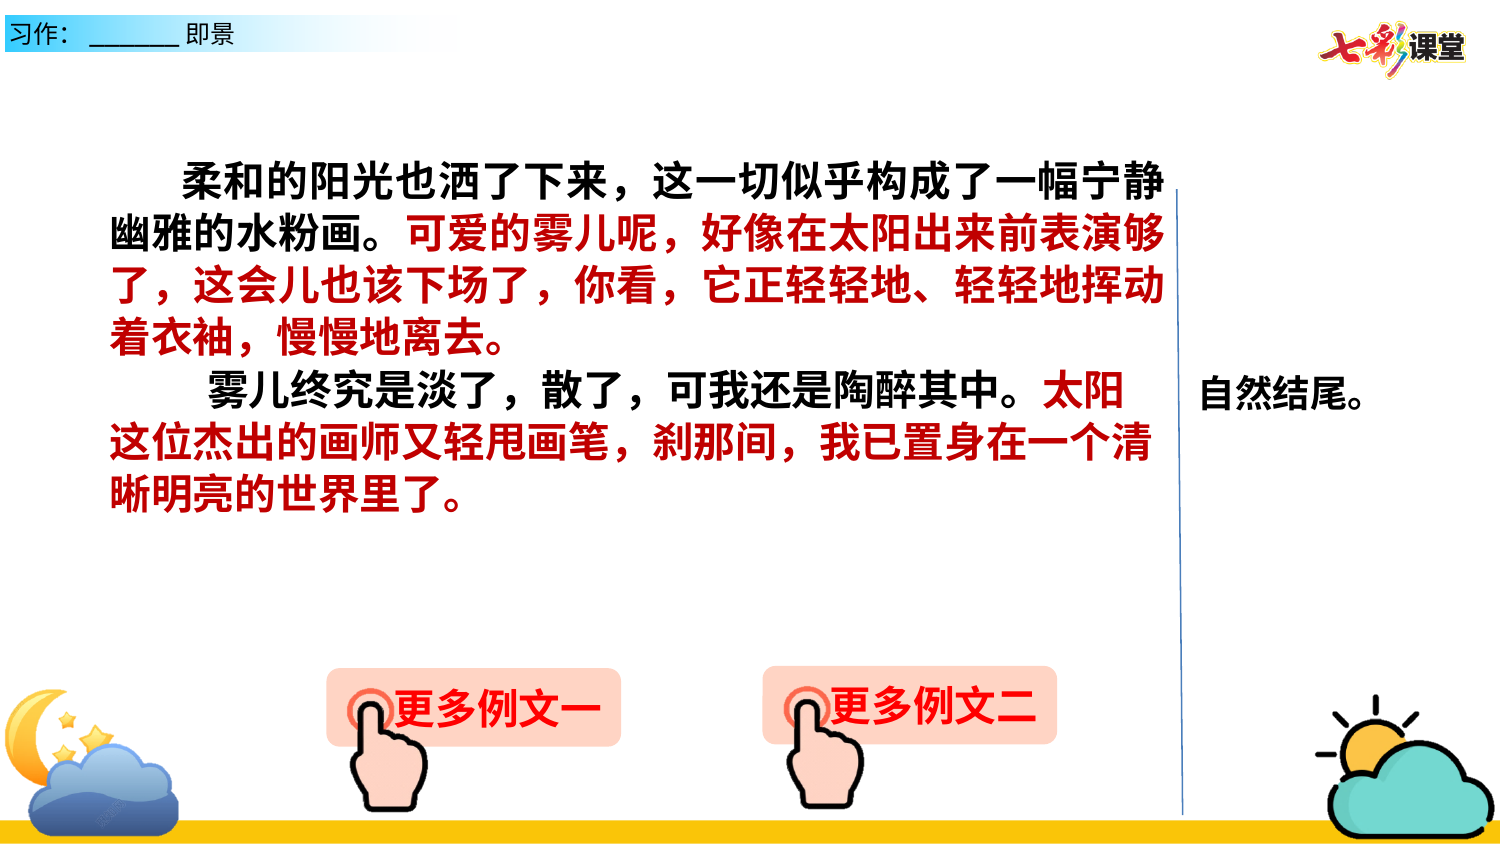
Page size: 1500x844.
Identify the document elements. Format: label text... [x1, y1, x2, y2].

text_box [749, 665, 1058, 814]
text_box 柔和的阳光也洒了下来，这一切似乎构成了一幅宁静幽雅的水粉画。可爱的雾儿呢，好像在太阳出来前表演够了，这会儿也该下场了，你看，它正轻轻地、轻轻地挥动着衣袖，慢慢地离去。 雾儿终究是淡了，散了，可我还是陶醉其中。太阳这位杰出的画师又轻甩画笔，刹那间，我已置身在一个清晰明亮的世界里了。 [98, 147, 1177, 574]
picture [1316, 20, 1468, 80]
picture [1278, 640, 1500, 844]
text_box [313, 667, 622, 816]
text_box 自然结尾。 [1182, 138, 1465, 468]
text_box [1176, 188, 1183, 816]
picture [0, 686, 185, 844]
